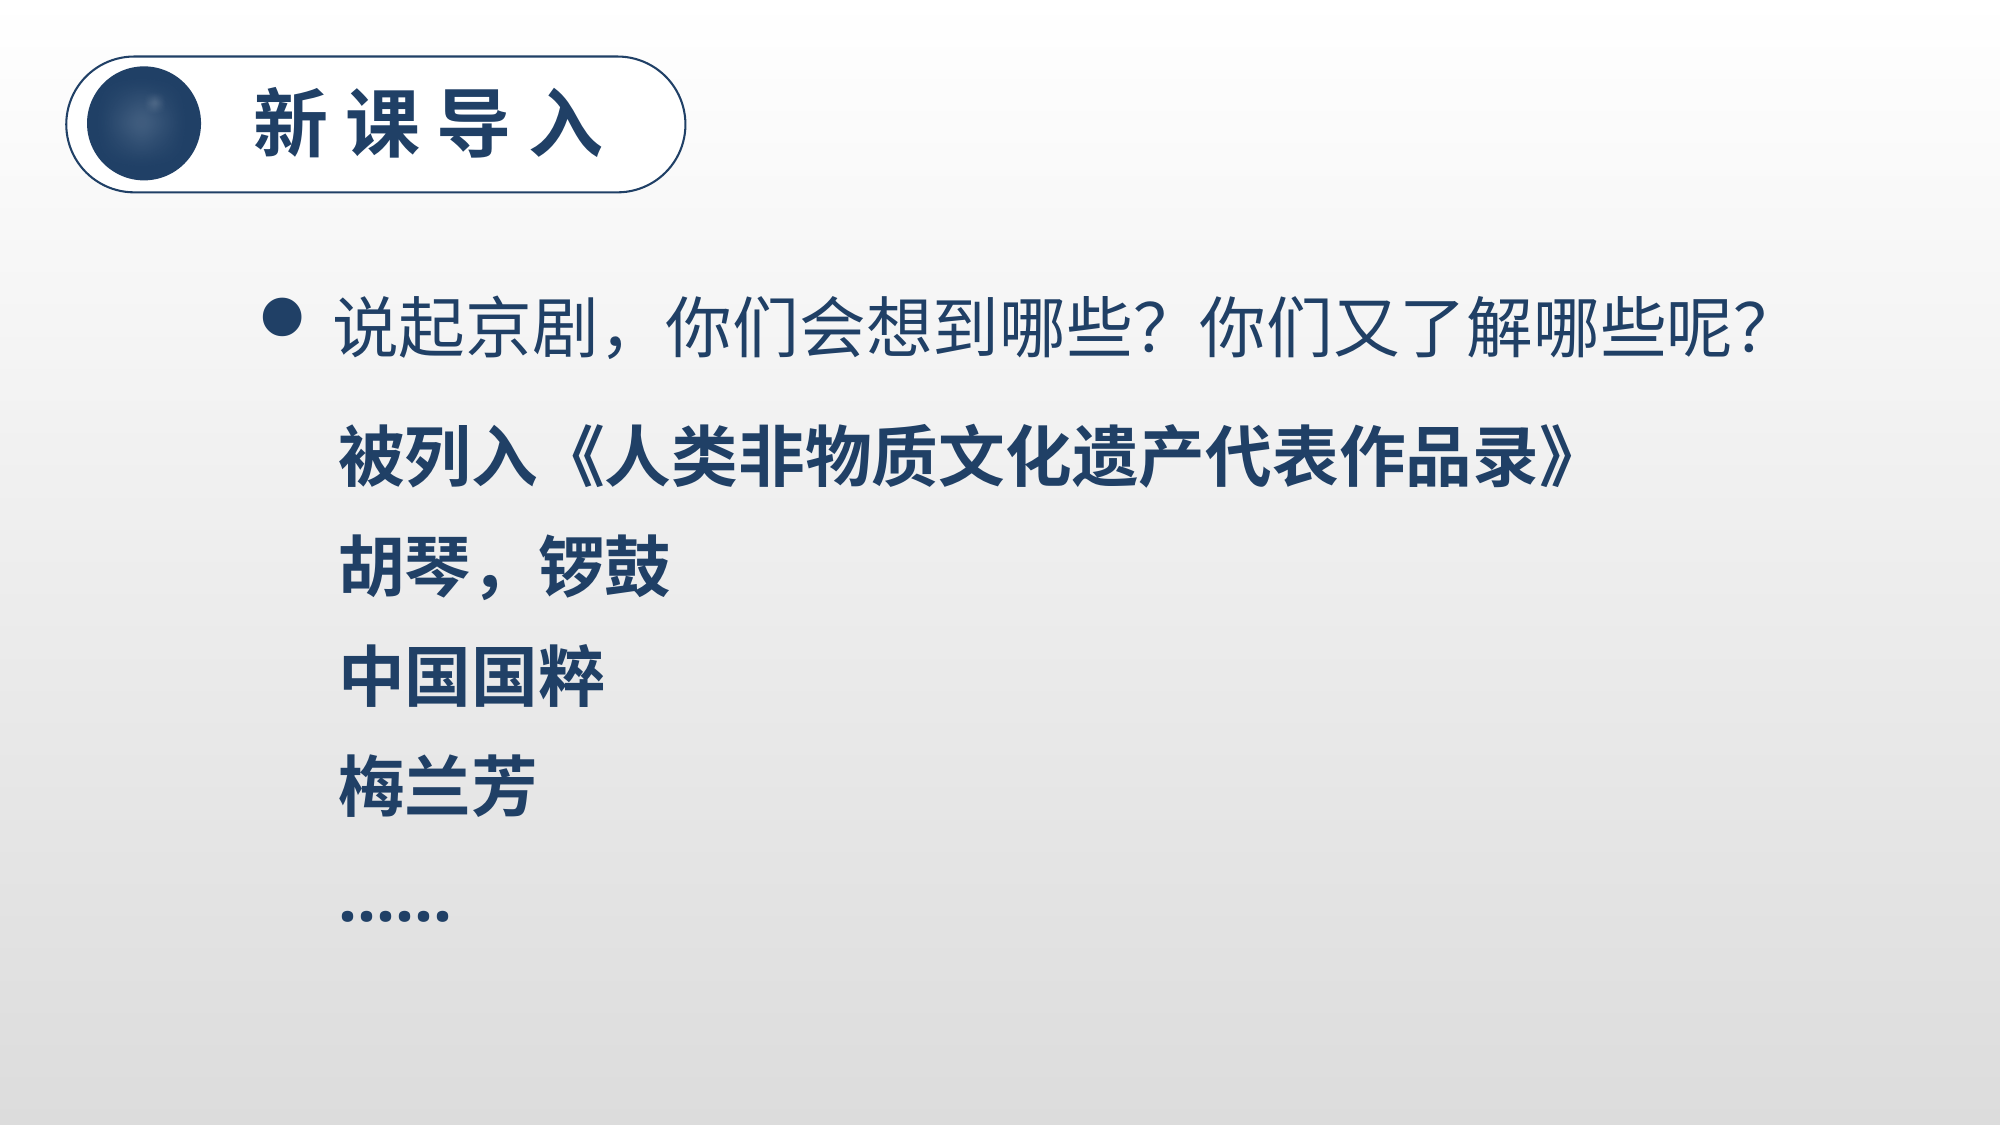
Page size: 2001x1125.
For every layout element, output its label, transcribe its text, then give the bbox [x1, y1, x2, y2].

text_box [66, 53, 686, 193]
text_box 中国国粹 [323, 627, 1769, 723]
text_box …… [323, 847, 1769, 942]
text_box 梅兰芳 [323, 737, 1769, 833]
text_box 说起京剧，你们会想到哪些？你们又了解哪些呢？ [242, 246, 1861, 374]
text_box 被列入《人类非物质文化遗产代表作品录》 [323, 407, 1769, 503]
text_box 胡琴，锣鼓 [323, 517, 1769, 612]
